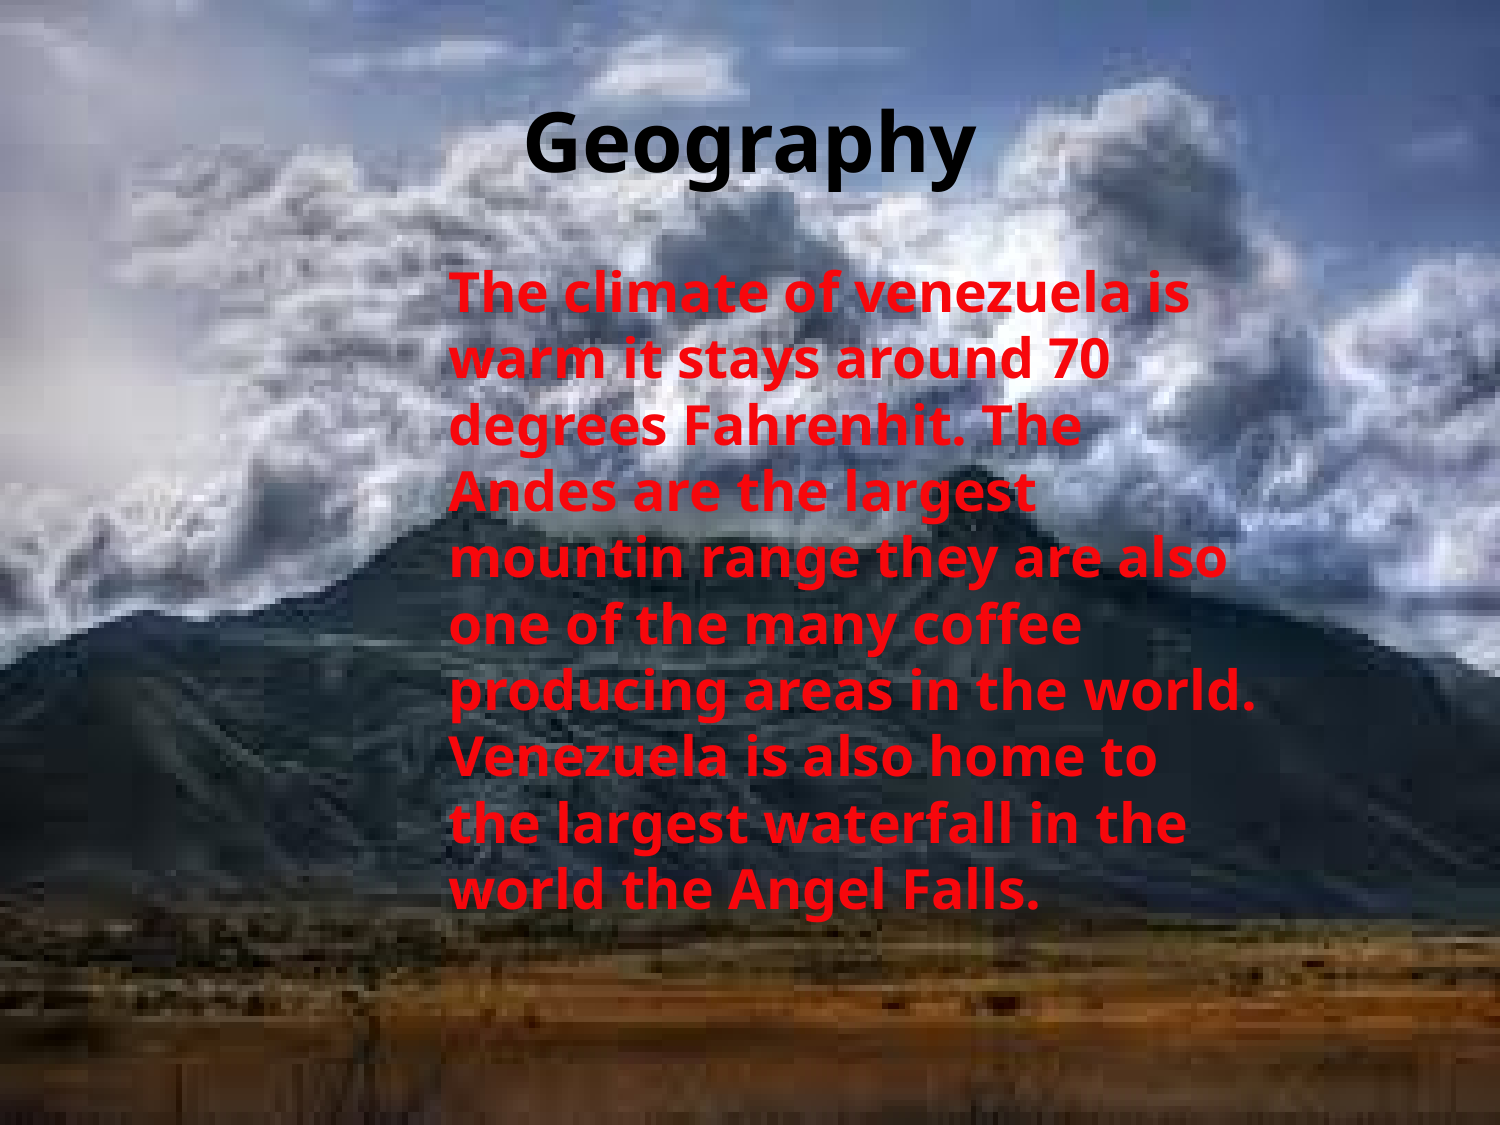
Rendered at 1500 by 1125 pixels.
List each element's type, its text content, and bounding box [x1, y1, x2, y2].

list The climate of venezuela is warm it stays around 70 degrees Fahrenhit. The Andes are the largest mountin range they are also one of the many coffee producing areas in the world. Venezuela is also home to the largest waterfall in the world the Angel Falls. [412, 249, 1275, 993]
title Geography [75, 45, 1425, 233]
picture [0, 0, 1500, 1125]
